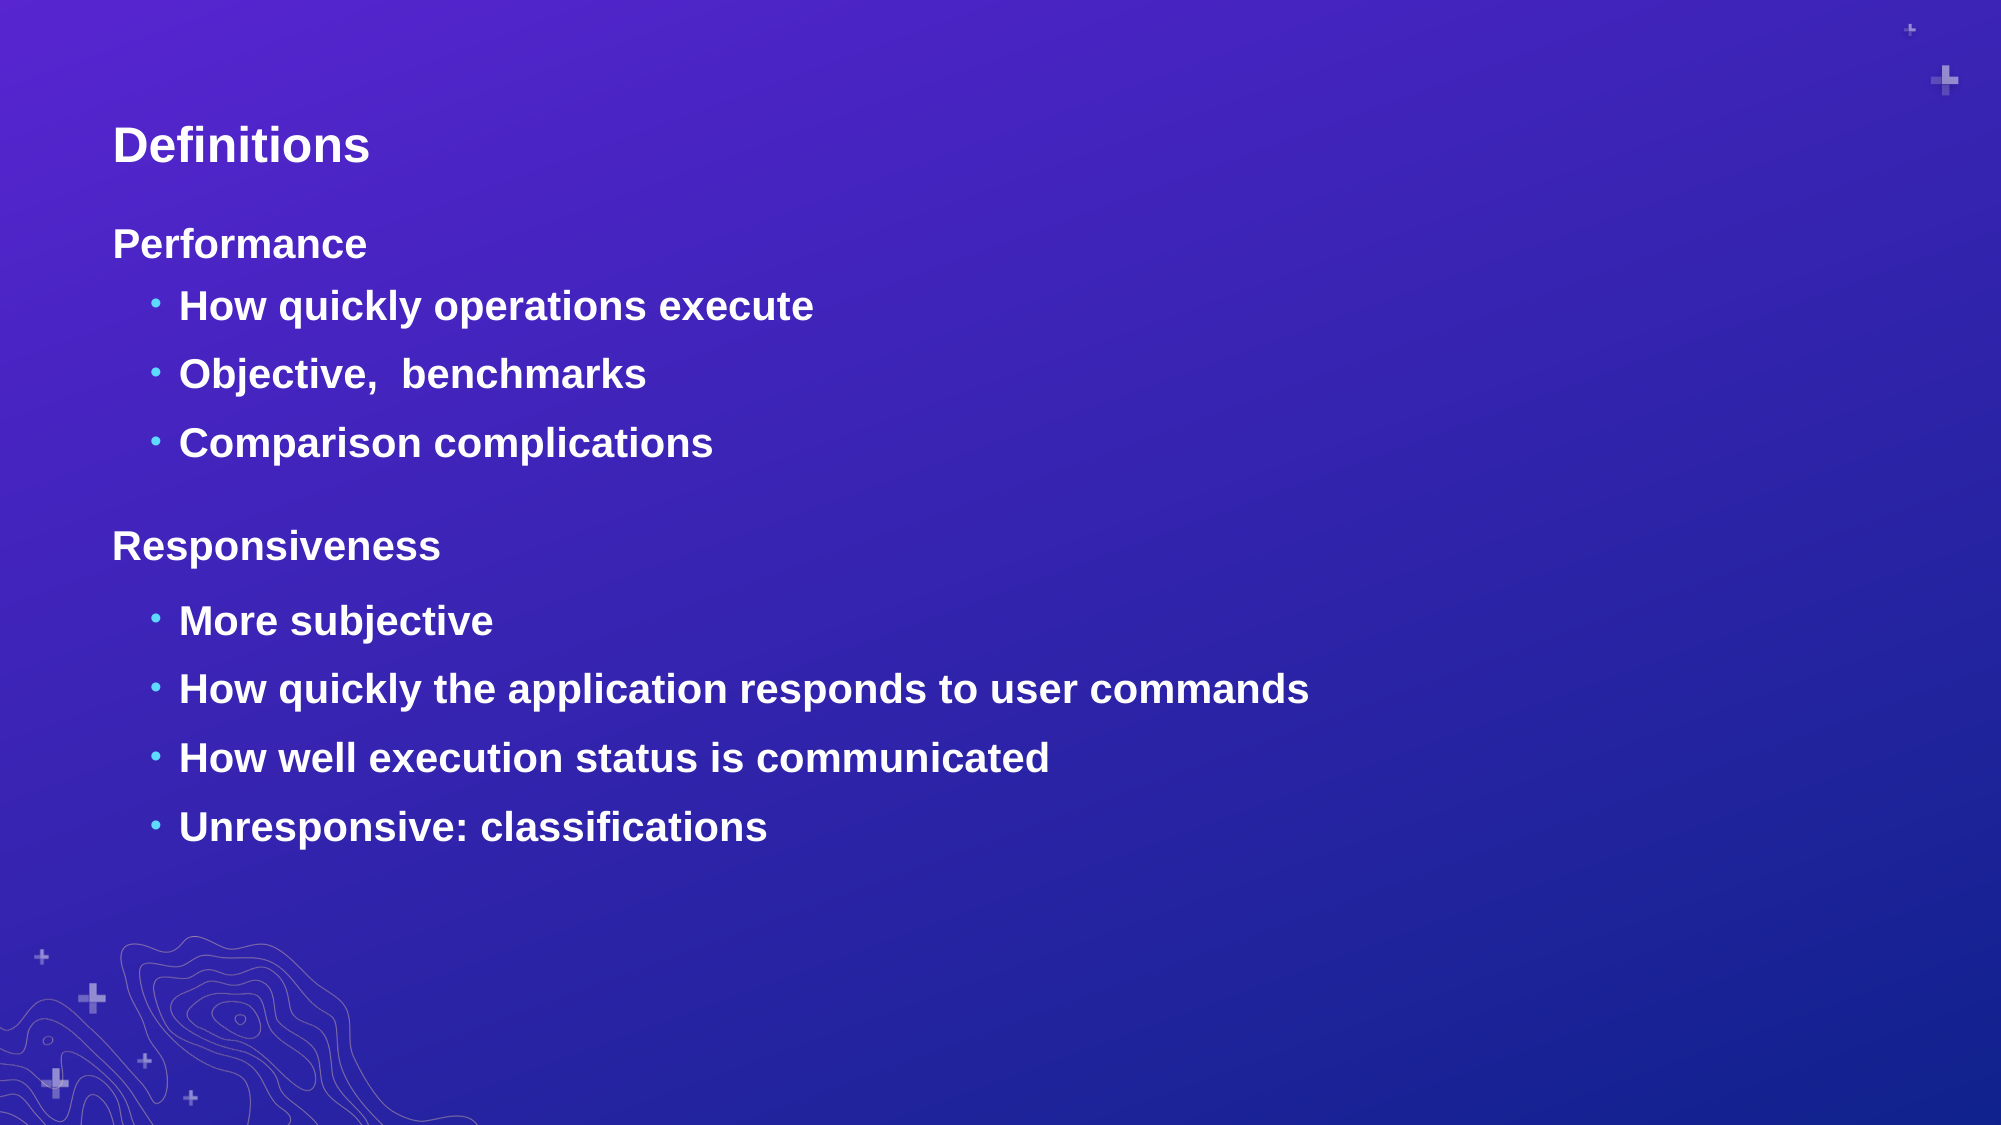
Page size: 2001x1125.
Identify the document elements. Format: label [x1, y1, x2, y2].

text_box [0, 0, 2000, 1125]
